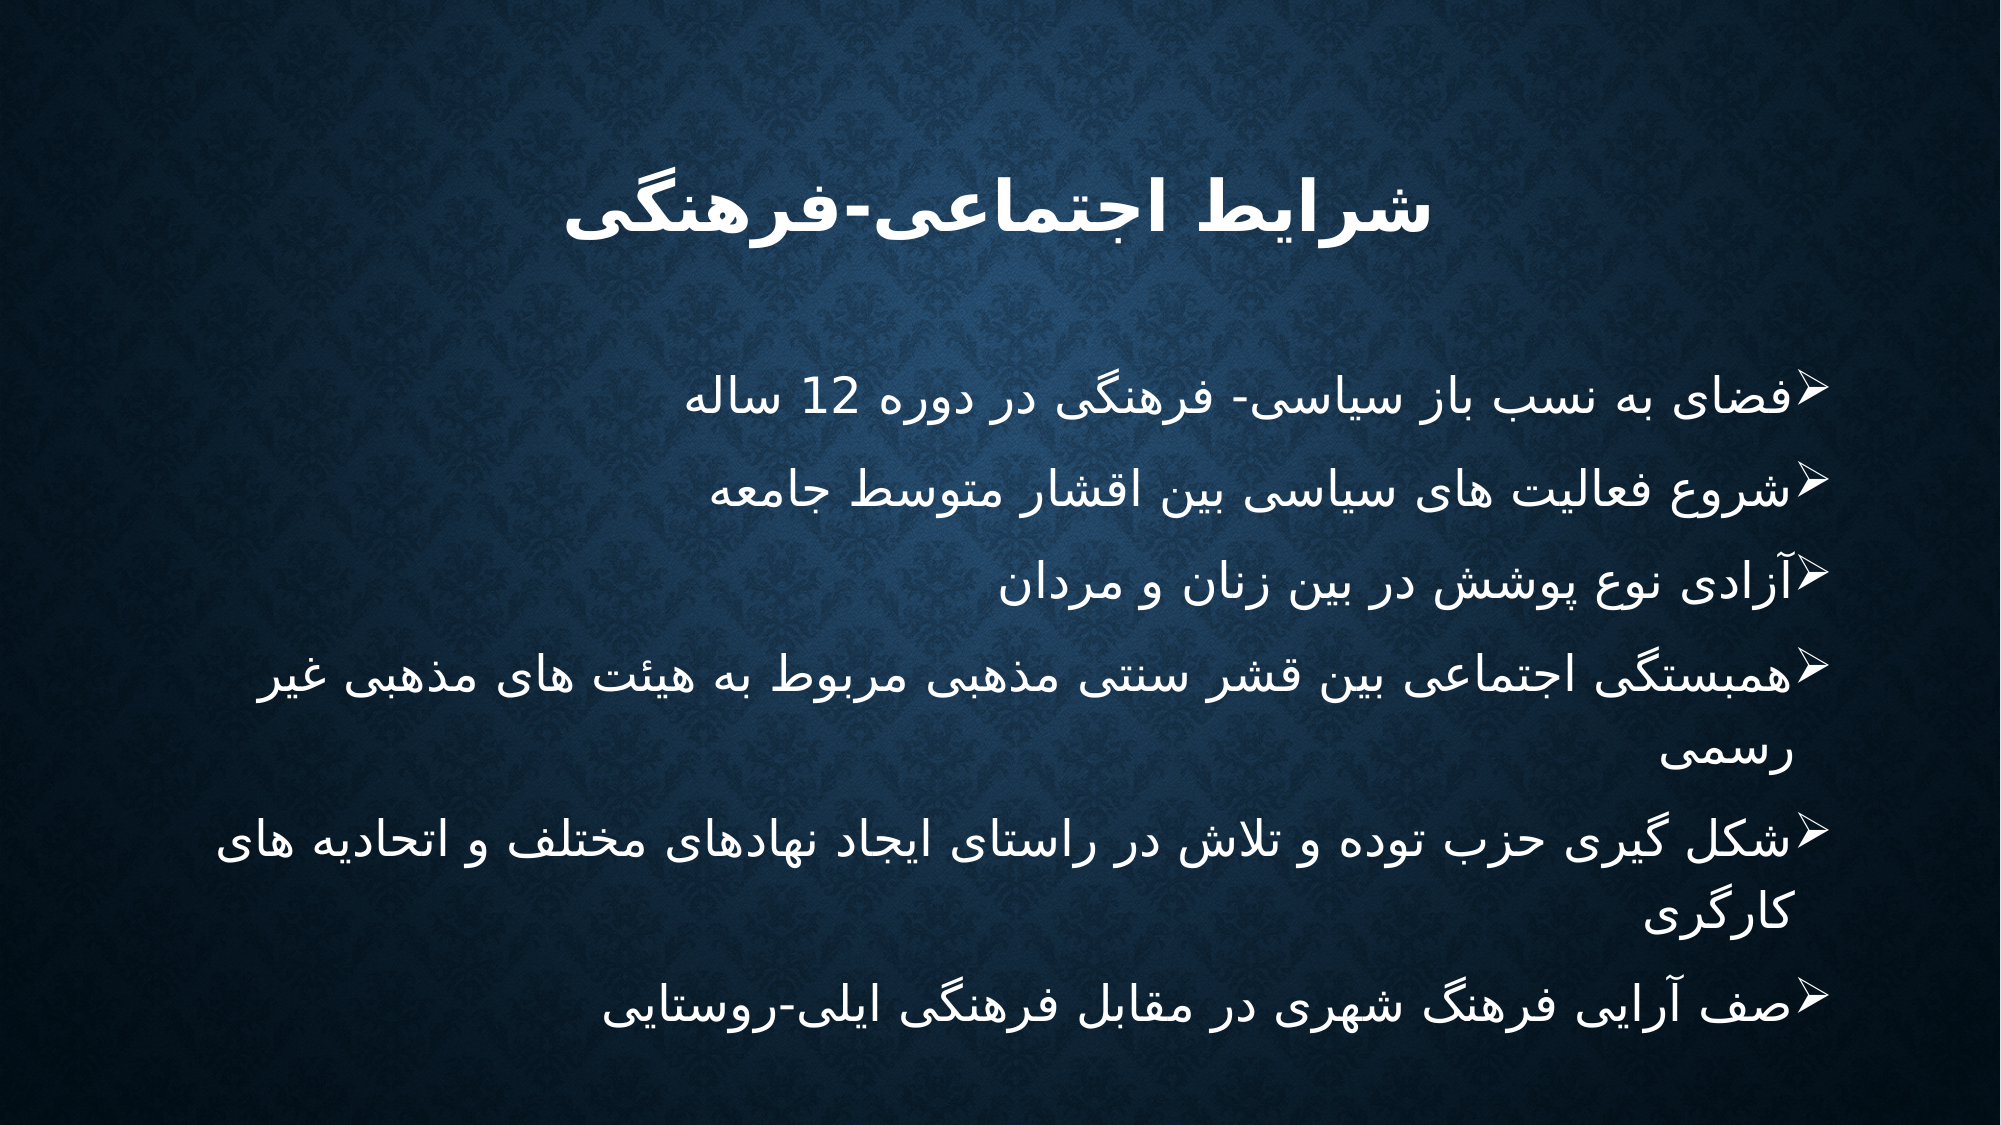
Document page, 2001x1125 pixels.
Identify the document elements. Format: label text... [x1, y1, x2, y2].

title شرایط اجتماعی-فرهنگی [149, 99, 1849, 318]
list فضای به نسب باز سیاسی- فرهنگی در دوره 12 ساله شروع فعالیت های سیاسی بین اقشار متوسط جامعه آزادی نوع پوشش در بین زنان و مردان همبستگی اجتماعی بین قشر سنتی مذهبی مربوط به هیئت های مذهبی غیر رسمی شکل گیری حزب توده و تلاش در راستای ایجاد نهادهای مختلف و اتحادیه های کارگری صف آرایی فرهنگ شهری در مقابل فرهنگی ایلی-روستایی [149, 343, 1849, 950]
